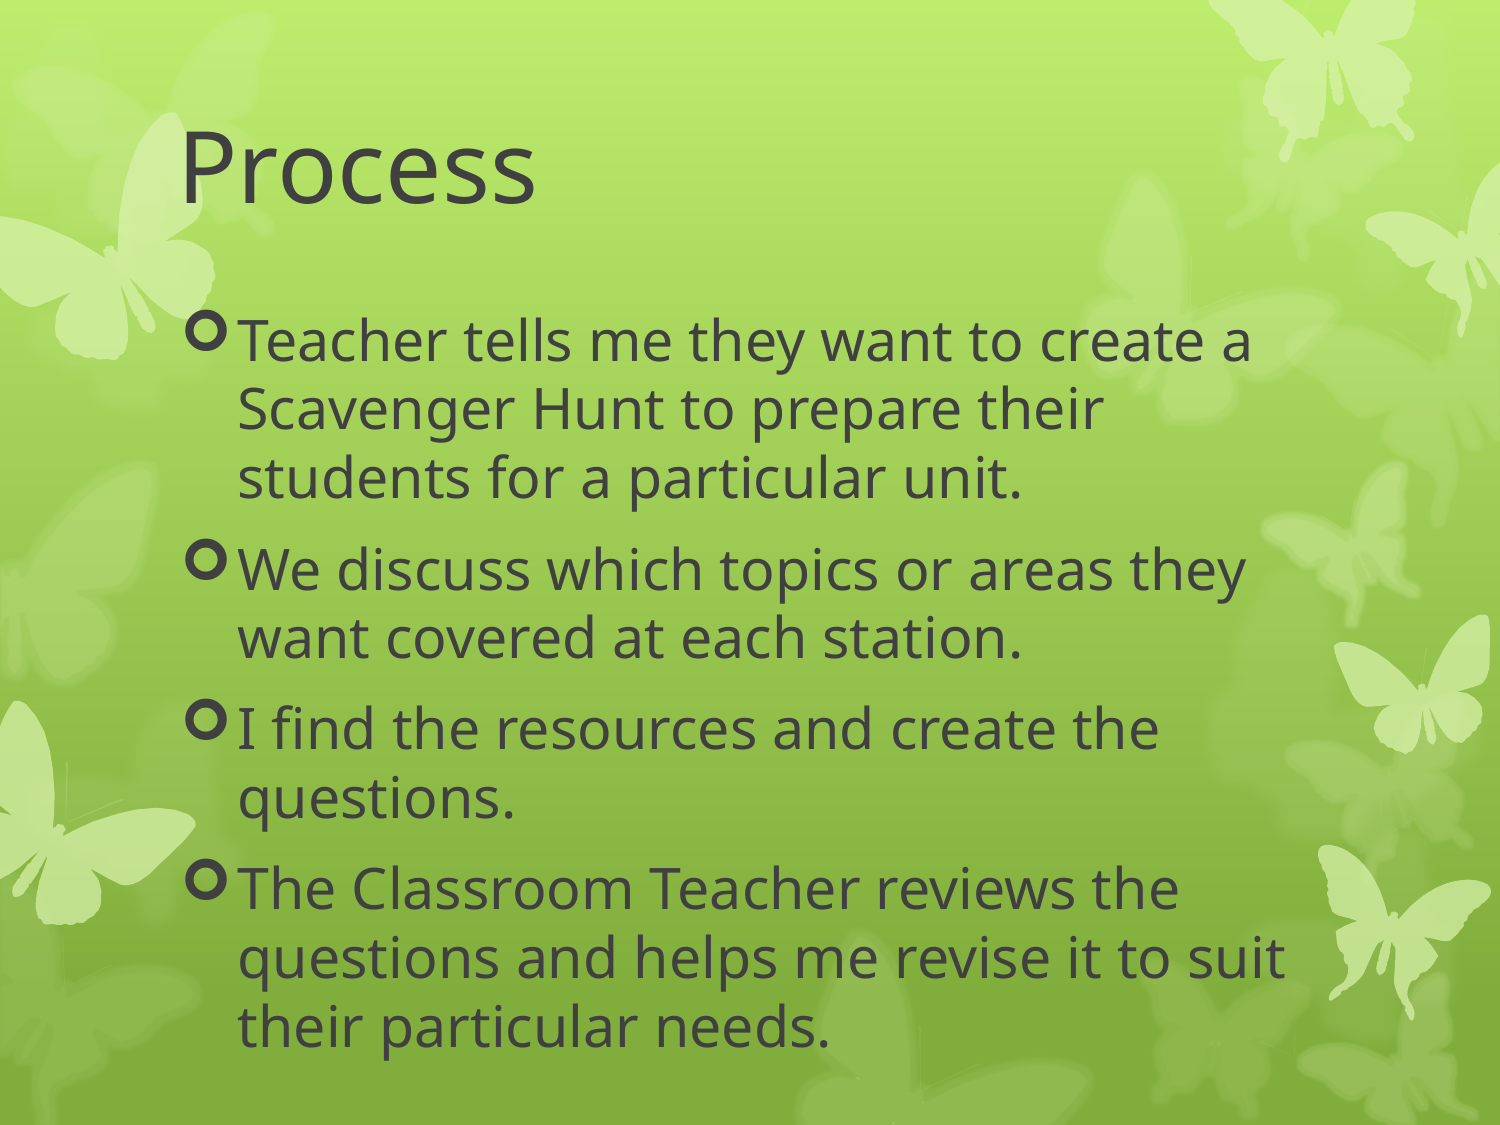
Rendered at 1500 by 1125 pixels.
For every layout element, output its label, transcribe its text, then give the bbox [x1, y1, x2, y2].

list Teacher tells me they want to create a Scavenger Hunt to prepare their students for a particular unit. We discuss which topics or areas they want covered at each station. I find the resources and create the questions. The Classroom Teacher reviews the questions and helps me revise it to suit their particular needs. [165, 296, 1335, 1075]
title Process [162, 87, 1332, 240]
